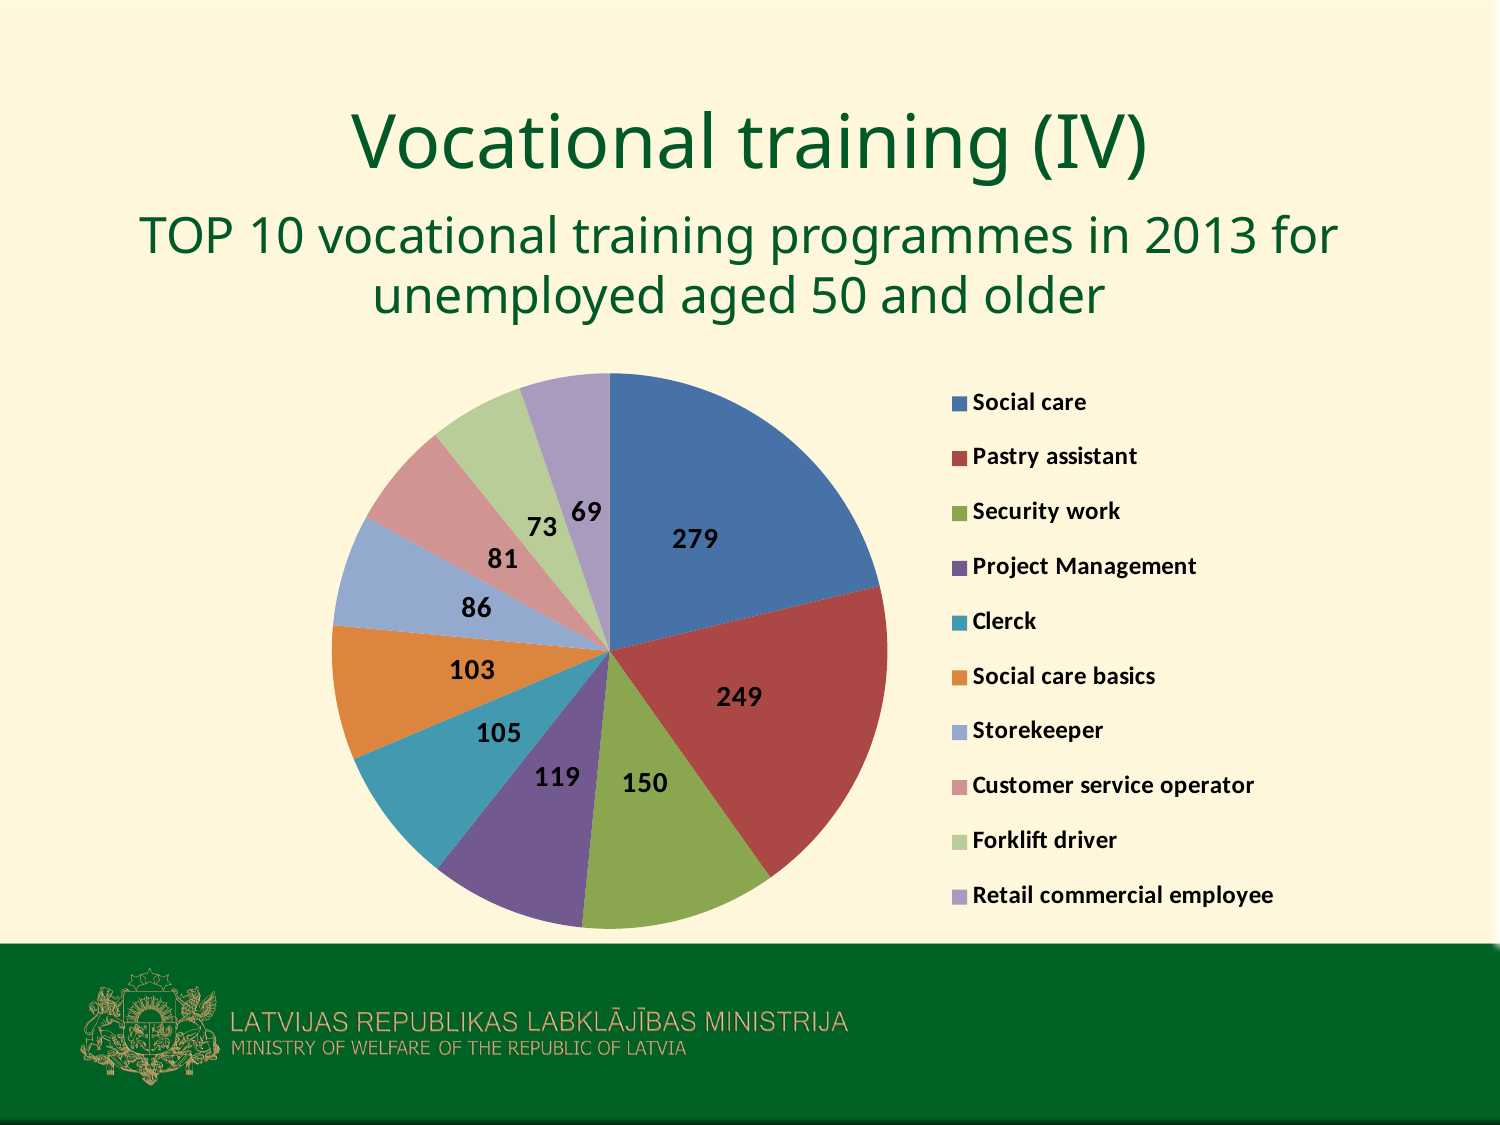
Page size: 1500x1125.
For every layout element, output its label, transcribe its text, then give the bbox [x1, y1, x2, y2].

picture [0, 0, 1500, 1125]
title Vocational training (IV) [74, 44, 1426, 233]
chart [241, 361, 1329, 941]
list TOP 10 vocational training programmes in 2013 for unemployed aged 50 and older [64, 196, 1416, 940]
